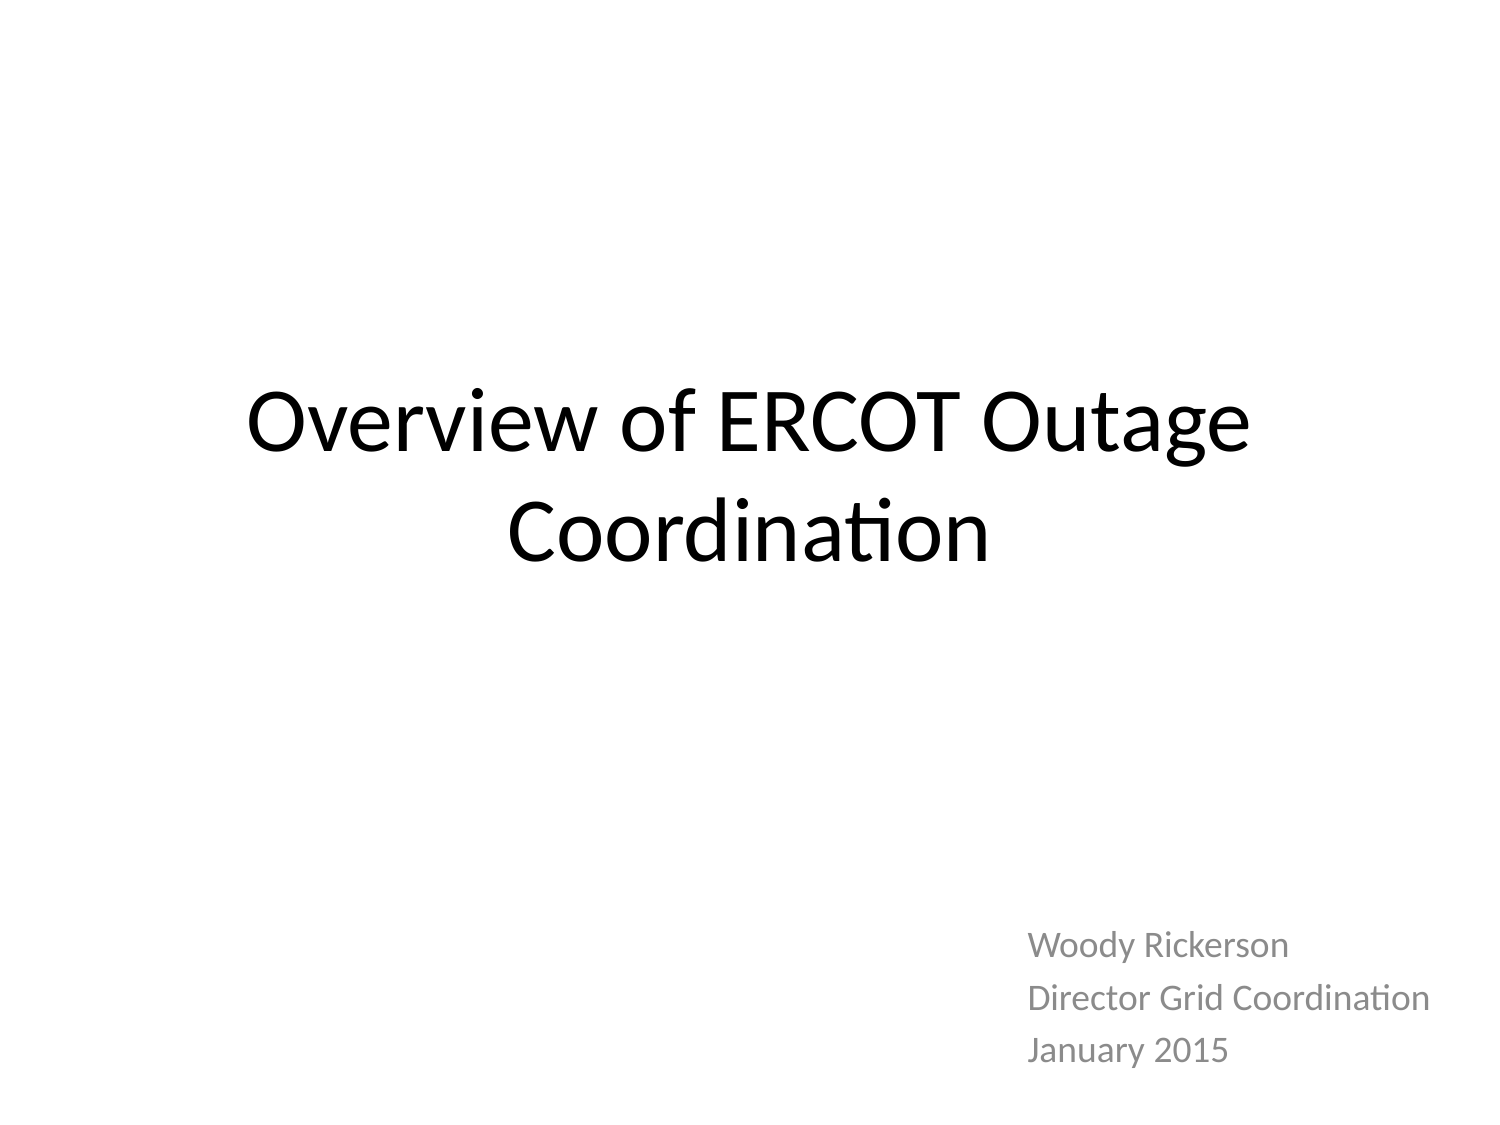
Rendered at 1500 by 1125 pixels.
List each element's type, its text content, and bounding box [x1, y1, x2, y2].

title Overview of ERCOT Outage Coordination [112, 349, 1388, 591]
subtitle Woody Rickerson Director Grid Coordination January 2015 [1012, 912, 1500, 1113]
